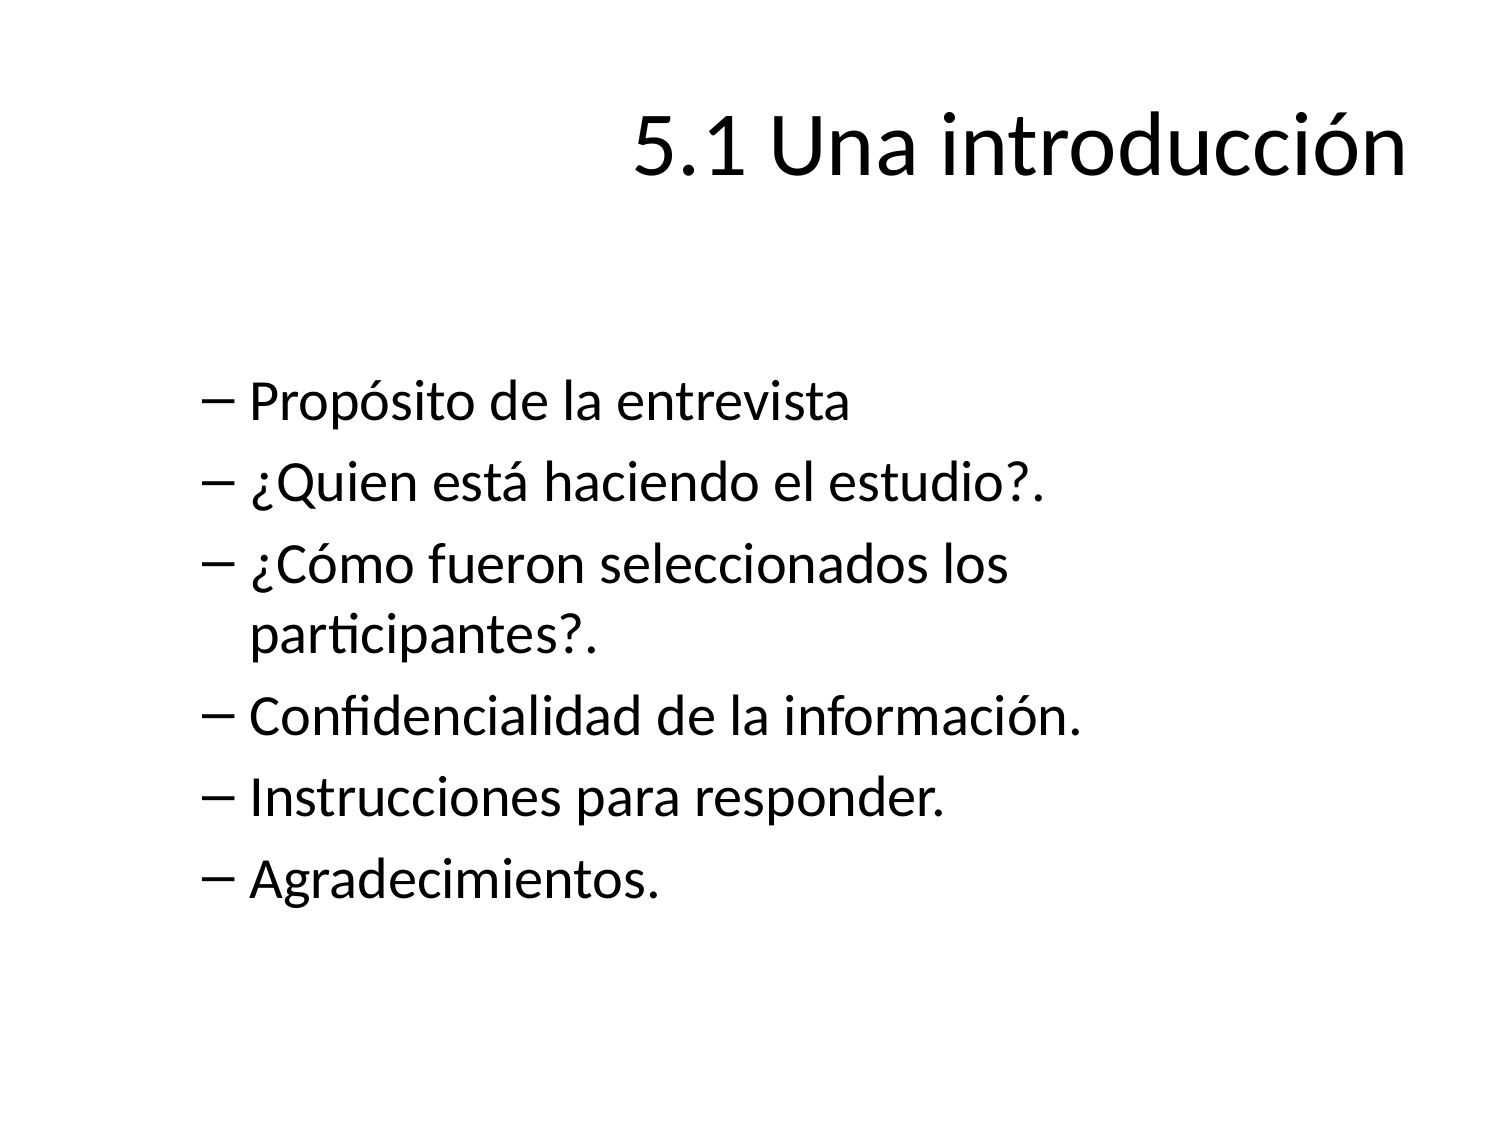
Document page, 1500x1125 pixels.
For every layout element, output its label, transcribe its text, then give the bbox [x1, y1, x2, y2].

list Propósito de la entrevista ¿Quien está haciendo el estudio?. ¿Cómo fueron seleccionados los participantes?. Confidencialidad de la información. Instrucciones para responder. Agradecimientos. [112, 262, 1388, 938]
title 5.1 Una introducción [75, 45, 1425, 233]
